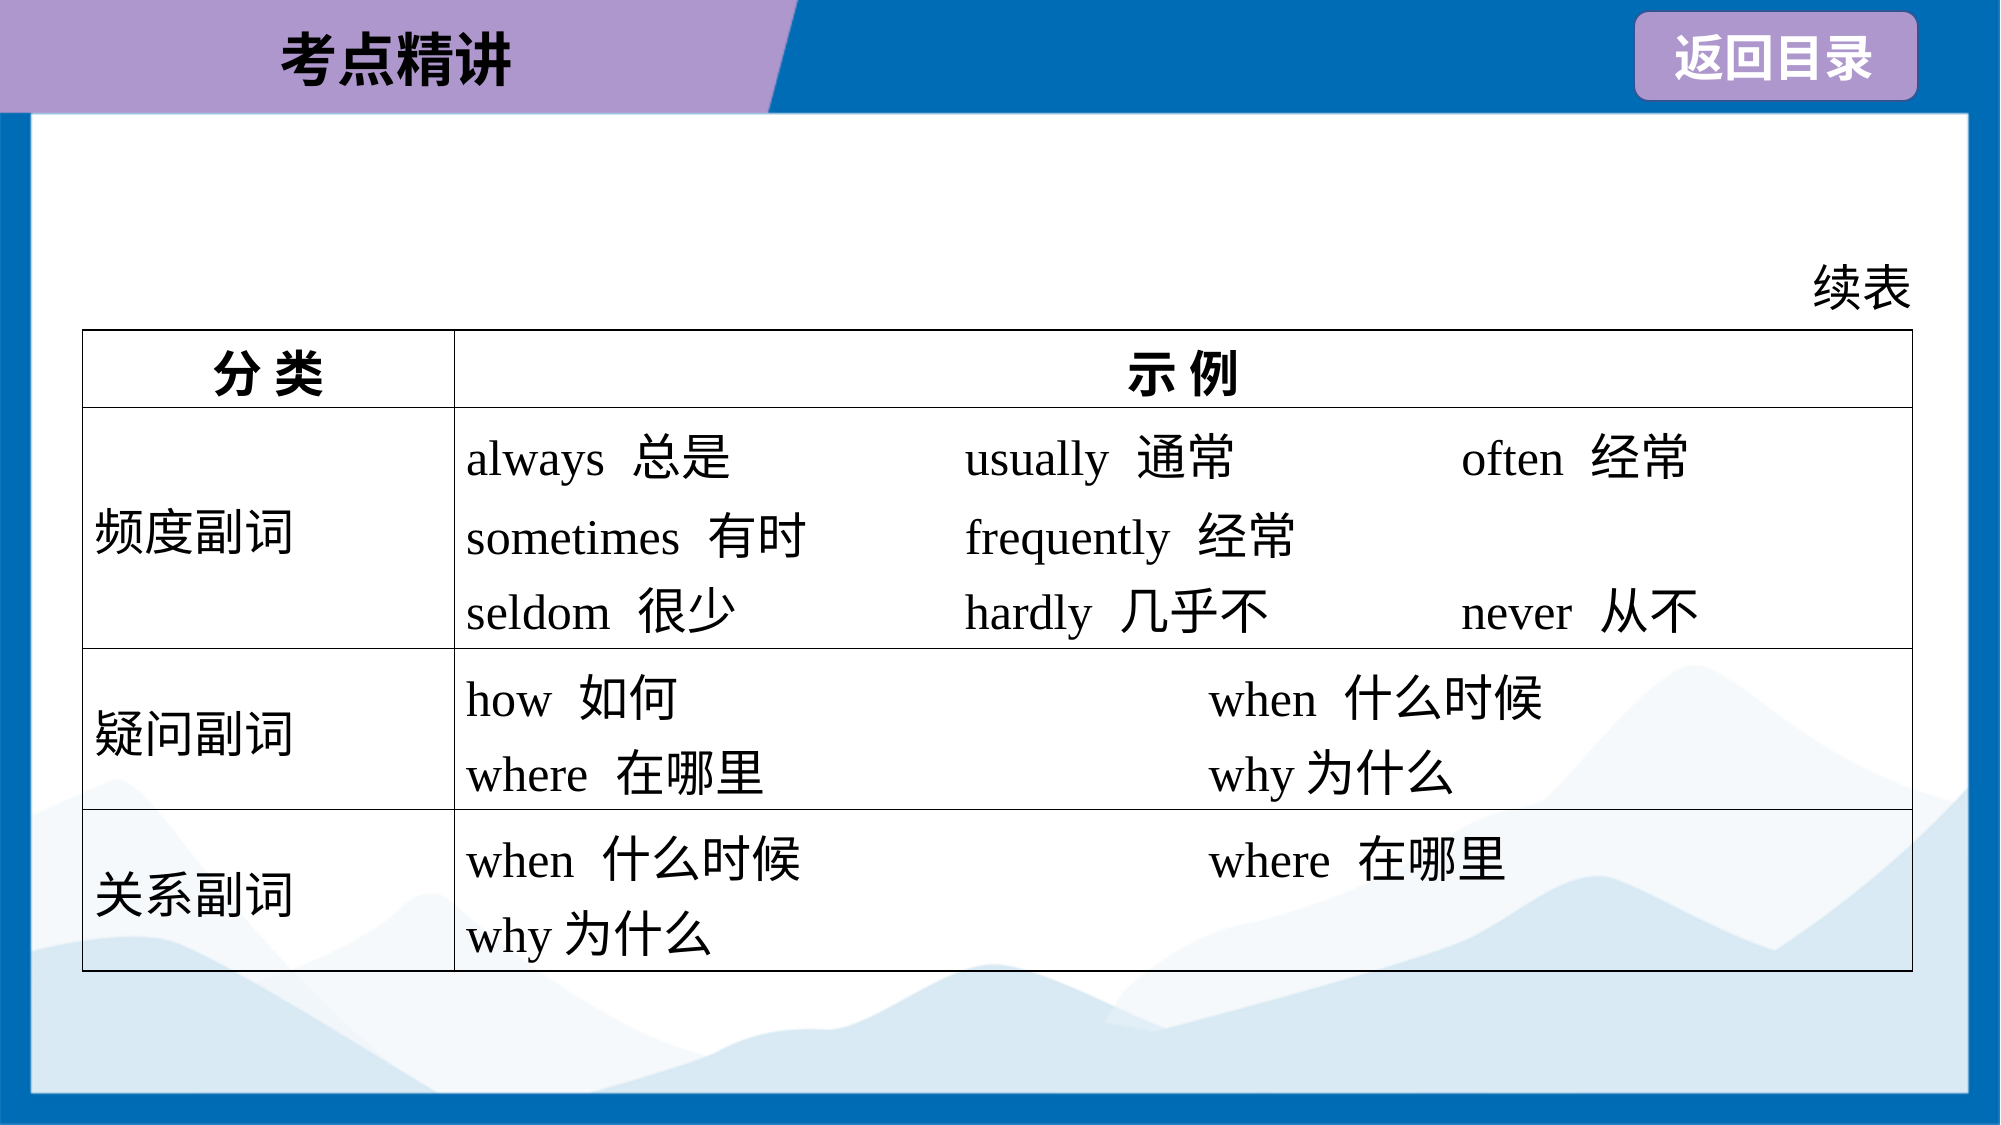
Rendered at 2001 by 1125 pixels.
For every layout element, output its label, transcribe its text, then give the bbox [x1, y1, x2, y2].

table_cell always 总是 usually 通常 often 经常 sometimes 有时 frequently 经常 seldom 很少 hardly 几乎不 never 从不 [455, 408, 1912, 648]
table_cell 频度副词 [83, 408, 454, 648]
text_box 续表 [1811, 228, 1913, 317]
table_cell when 什么时候 where 在哪里 why为什么 [455, 810, 1912, 970]
table_header 示 例 [455, 331, 1912, 407]
table_cell 疑问副词 [83, 649, 454, 809]
table_cell 关系副词 [83, 810, 454, 970]
table_cell how 如何 when 什么时候 where 在哪里 why为什么 [455, 649, 1912, 809]
table_header 分 类 [83, 331, 454, 407]
picture [0, 0, 2000, 1125]
